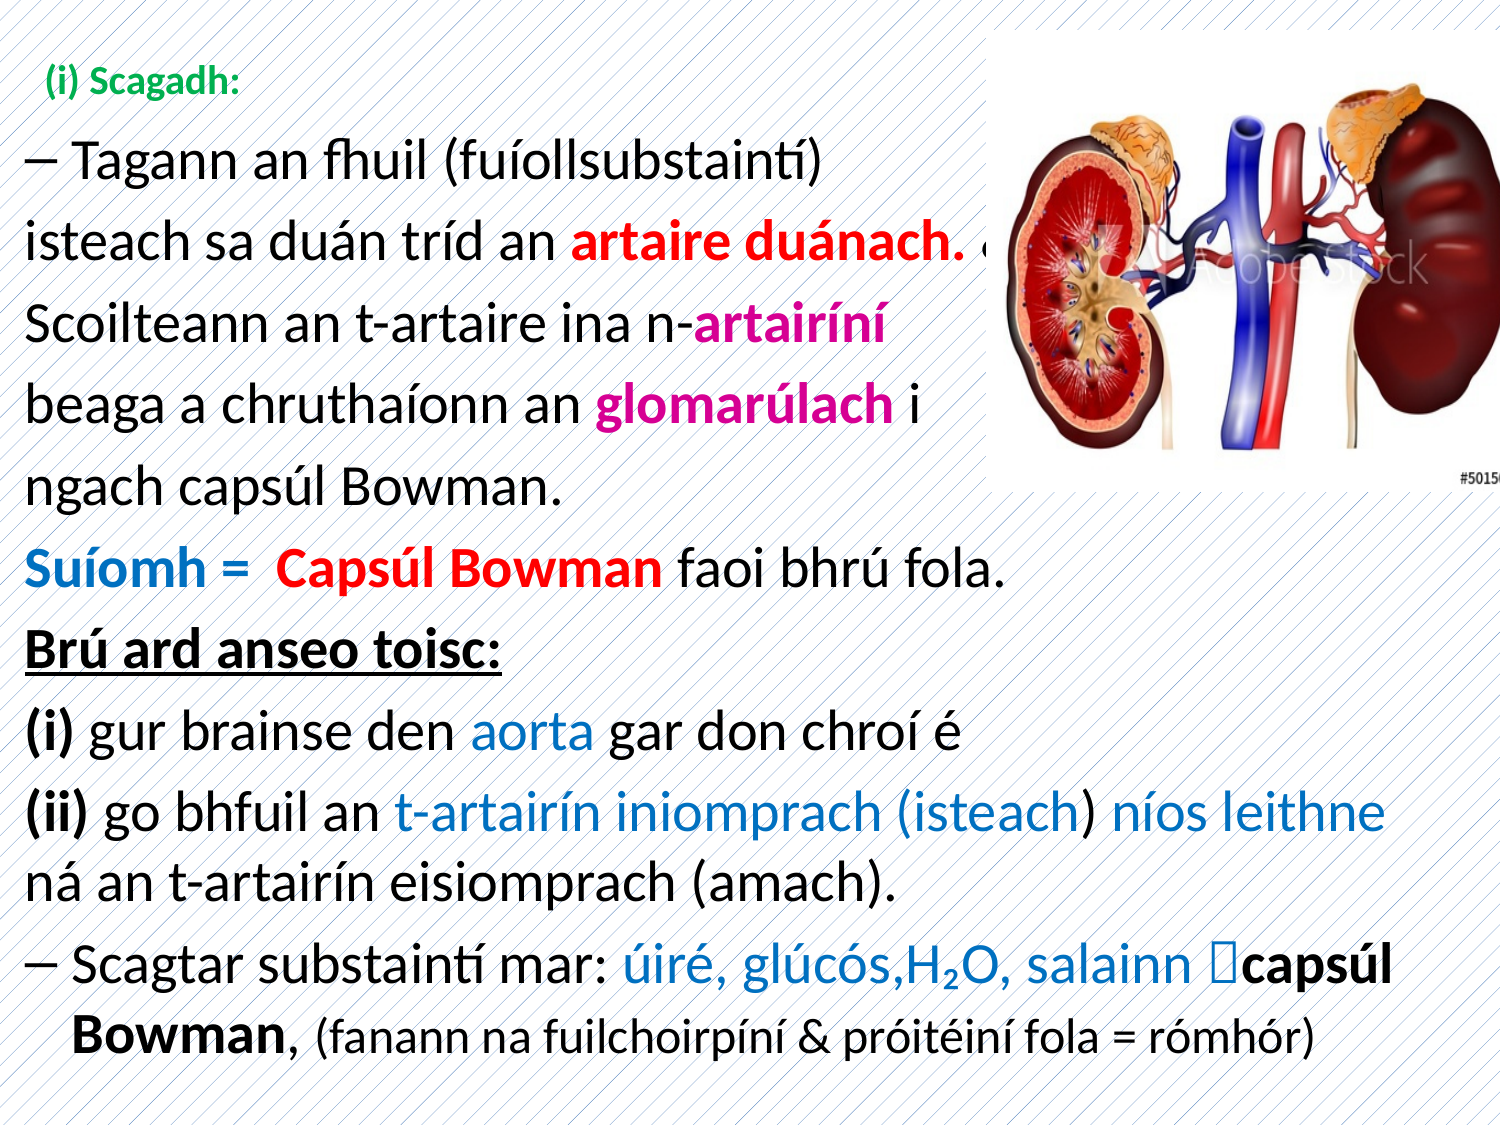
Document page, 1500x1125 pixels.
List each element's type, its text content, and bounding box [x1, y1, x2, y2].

list Tagann an fhuil (fuíollsubstaintí) isteach sa duán tríd an artaire duánach. & Scoilteann an t-artaire ina n-artairíní beaga a chruthaíonn an glomarúlach i ngach capsúl Bowman. Suíomh = Capsúl Bowman faoi bhrú fola. Brú ard anseo toisc: (i) gur brainse den aorta gar don chroí é (ii) go bhfuil an t-artairín iniomprach (isteach) níos leithne ná an t-artairín eisiomprach (amach). Scagtar substaintí mar: úiré, glúcós,H₂O, salainn capsúl Bowman, (fanann na fuilchoirpíní & próitéiní fola = rómhór) [0, 113, 1471, 1090]
title (i) Scagadh: [29, 45, 980, 113]
picture [985, 30, 1500, 492]
